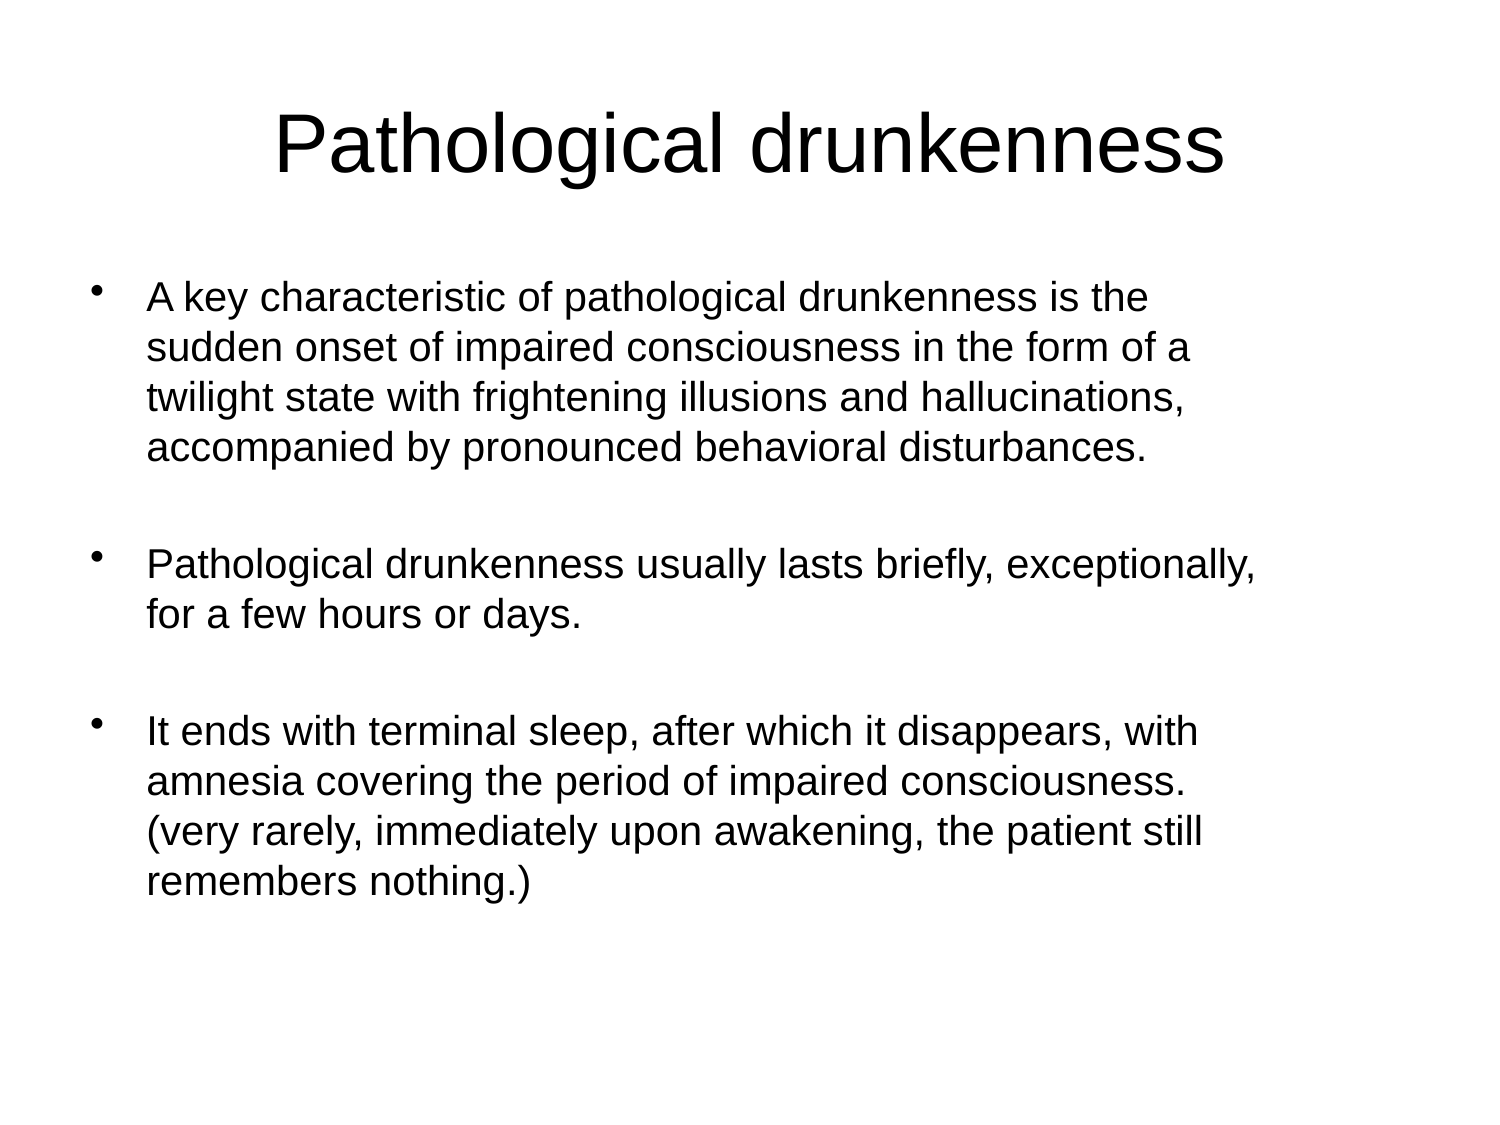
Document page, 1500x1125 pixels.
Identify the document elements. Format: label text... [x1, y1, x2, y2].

title Pathological drunkenness [75, 45, 1425, 233]
list A key characteristic of pathological drunkenness is the sudden onset of impaired consciousness in the form of a twilight state with frightening illusions and hallucinations, accompanied by pronounced behavioral disturbances. Pathological drunkenness usually lasts briefly, exceptionally, for a few hours or days. It ends with terminal sleep, after which it disappears, with amnesia covering the period of impaired consciousness. (very rarely, immediately upon awakening, the patient still remembers nothing.) [75, 262, 1300, 1062]
